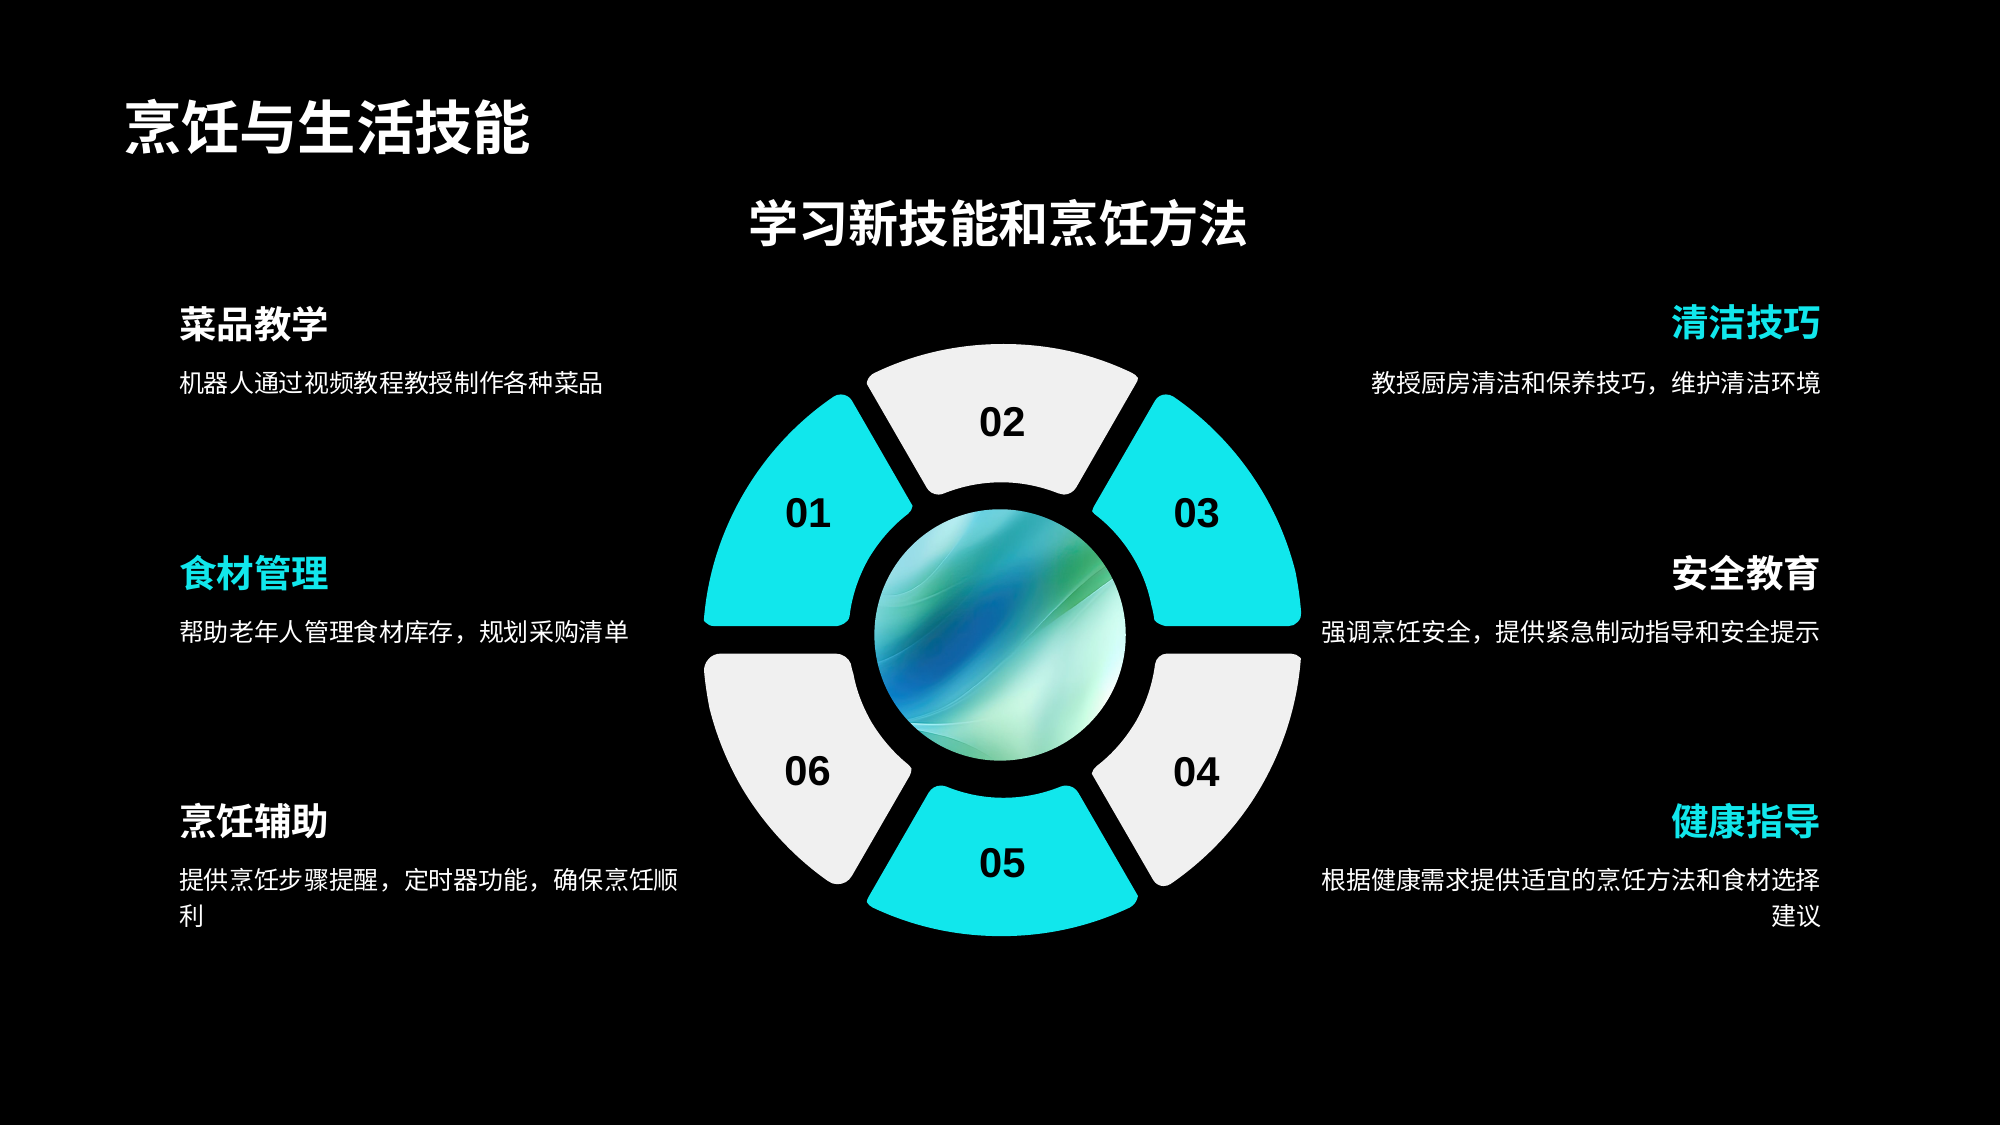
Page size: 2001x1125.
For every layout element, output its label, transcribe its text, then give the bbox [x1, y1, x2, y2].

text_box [108, 185, 1890, 1007]
title 烹饪与生活技能 [108, 21, 1890, 169]
